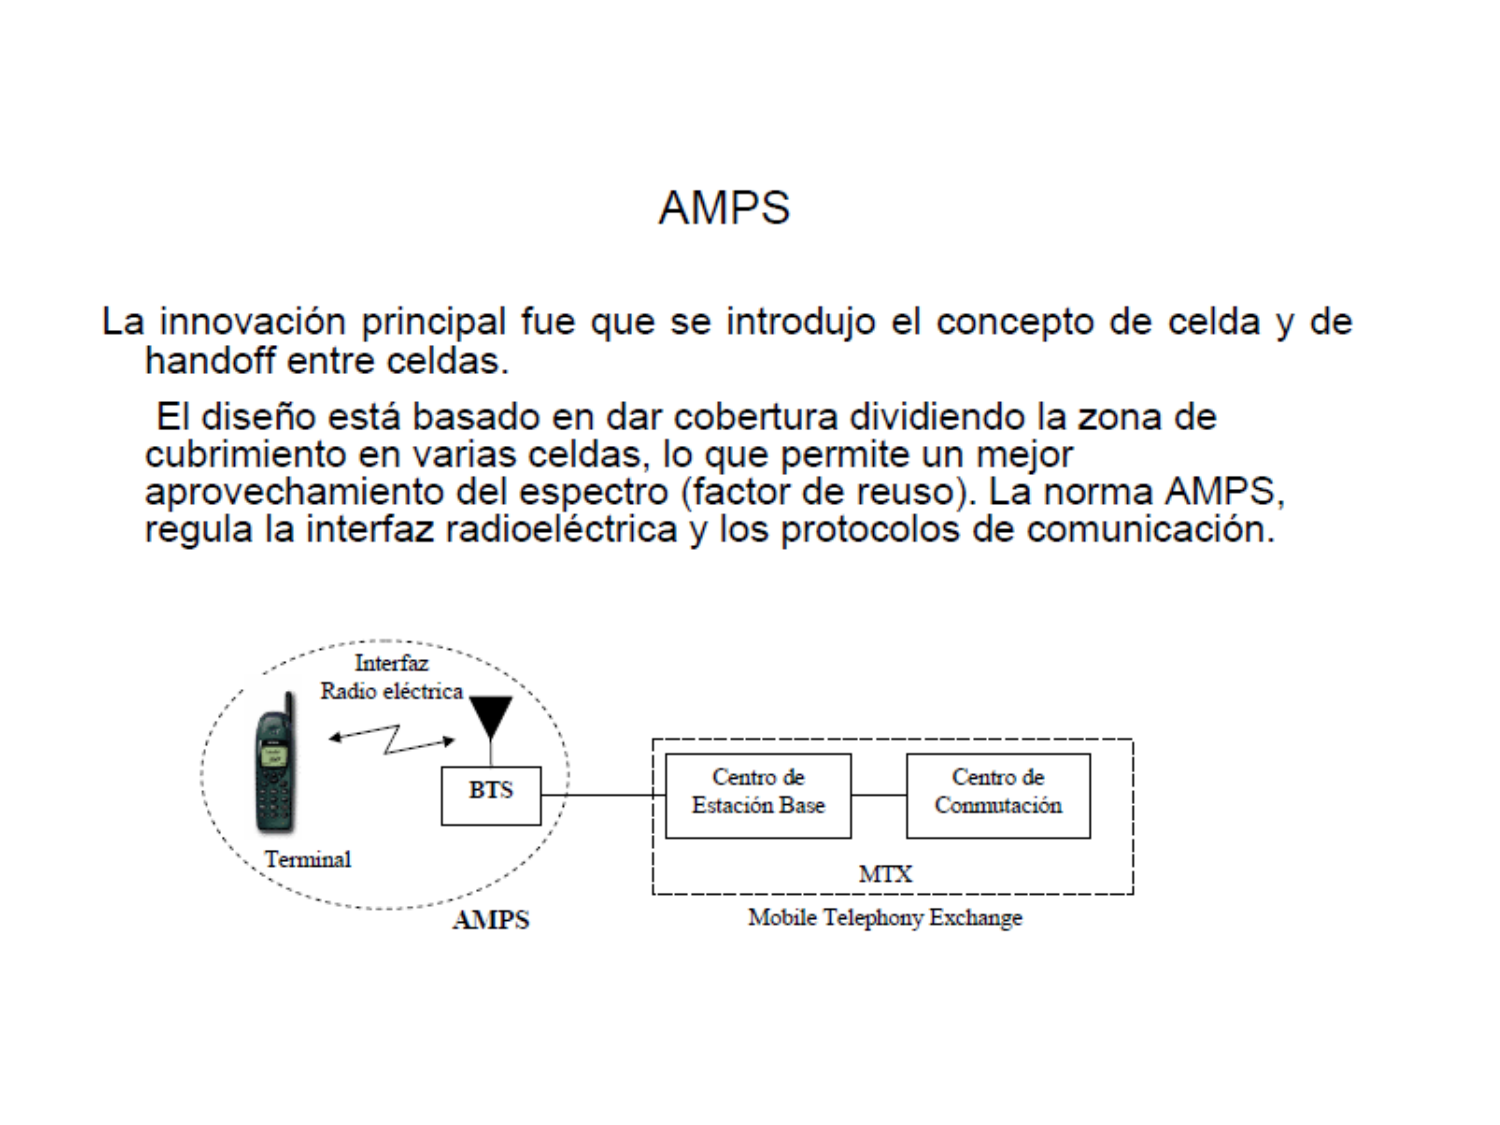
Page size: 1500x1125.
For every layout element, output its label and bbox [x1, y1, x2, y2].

picture [64, 172, 1399, 1006]
